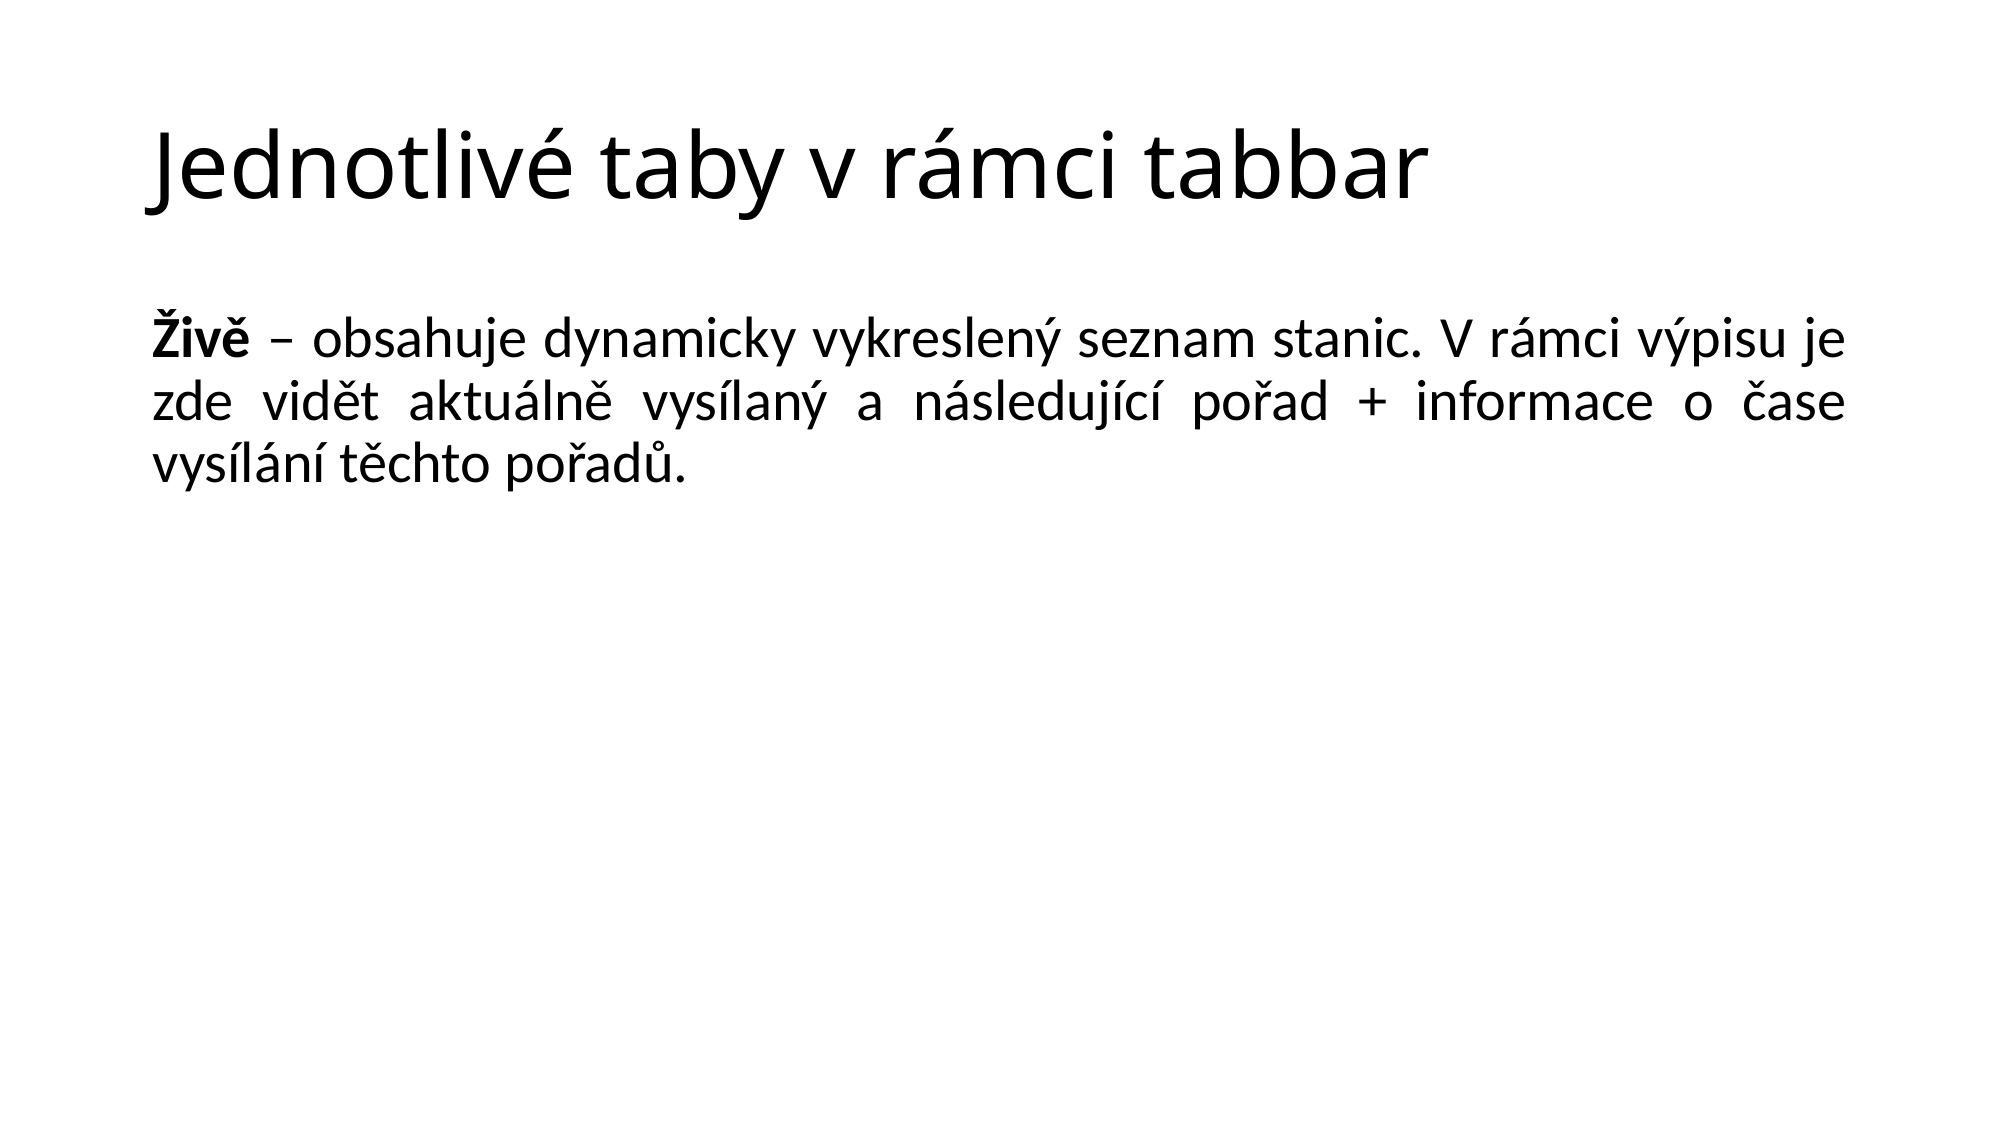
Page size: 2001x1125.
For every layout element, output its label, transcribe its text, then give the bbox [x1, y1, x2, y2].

list Živě – obsahuje dynamicky vykreslený seznam stanic. V rámci výpisu je zde vidět aktuálně vysílaný a následující pořad + informace o čase vysílání těchto pořadů. [137, 299, 1863, 1014]
title Jednotlivé taby v rámci tabbar [137, 59, 1863, 278]
